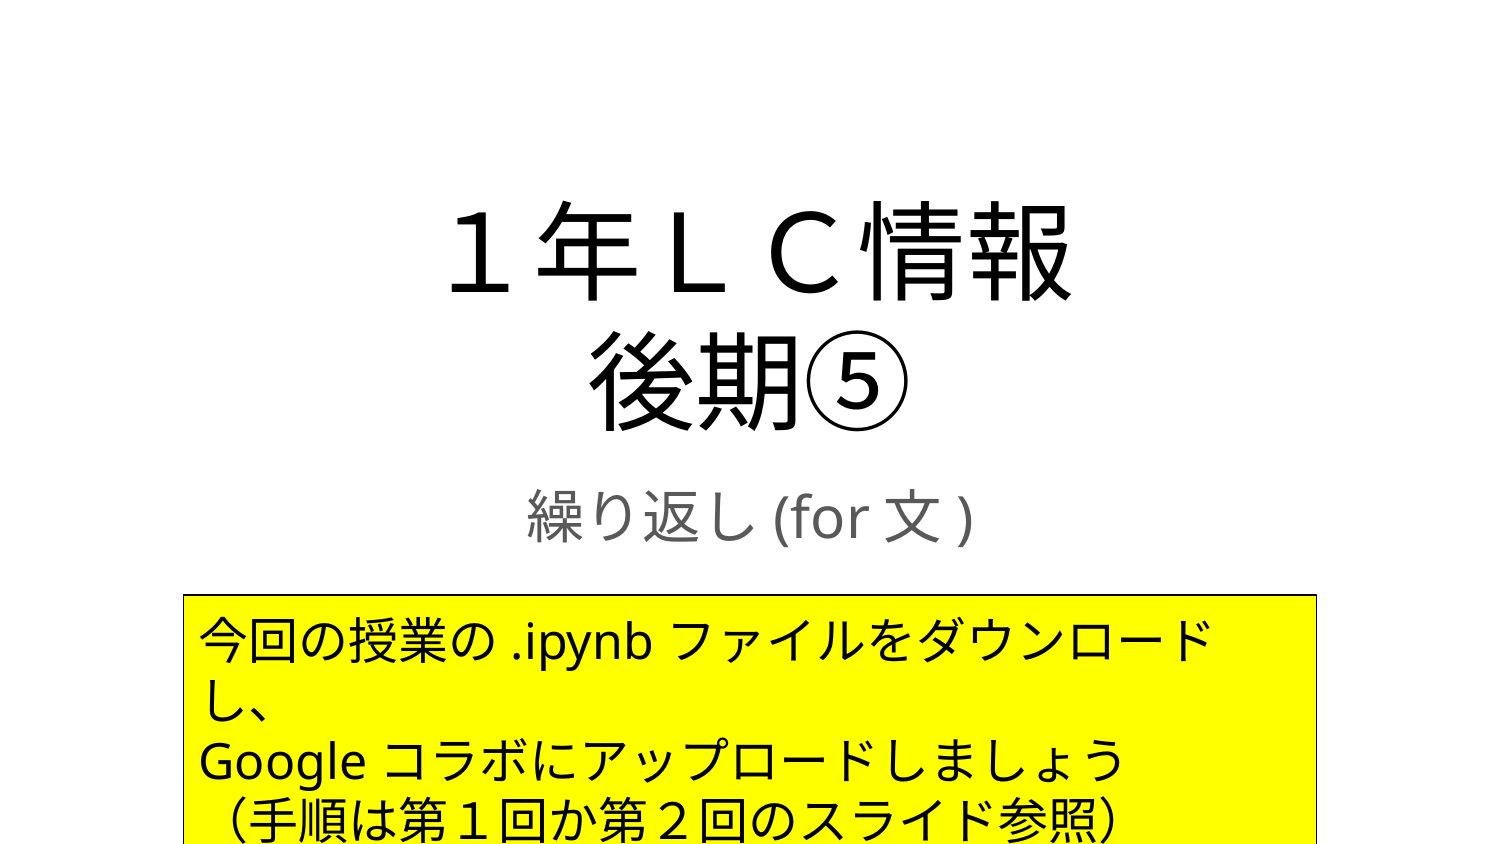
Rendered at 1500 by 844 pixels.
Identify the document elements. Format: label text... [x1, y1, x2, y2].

text_box 今回の授業の.ipynbファイルをダウンロードし、 Googleコラボにアップロードしましょう （手順は第１回か第２回のスライド参照） [183, 594, 1317, 844]
title １年ＬＣ情報 後期⑤ [51, 122, 1449, 459]
subtitle 繰り返し(for文) [51, 464, 1449, 595]
